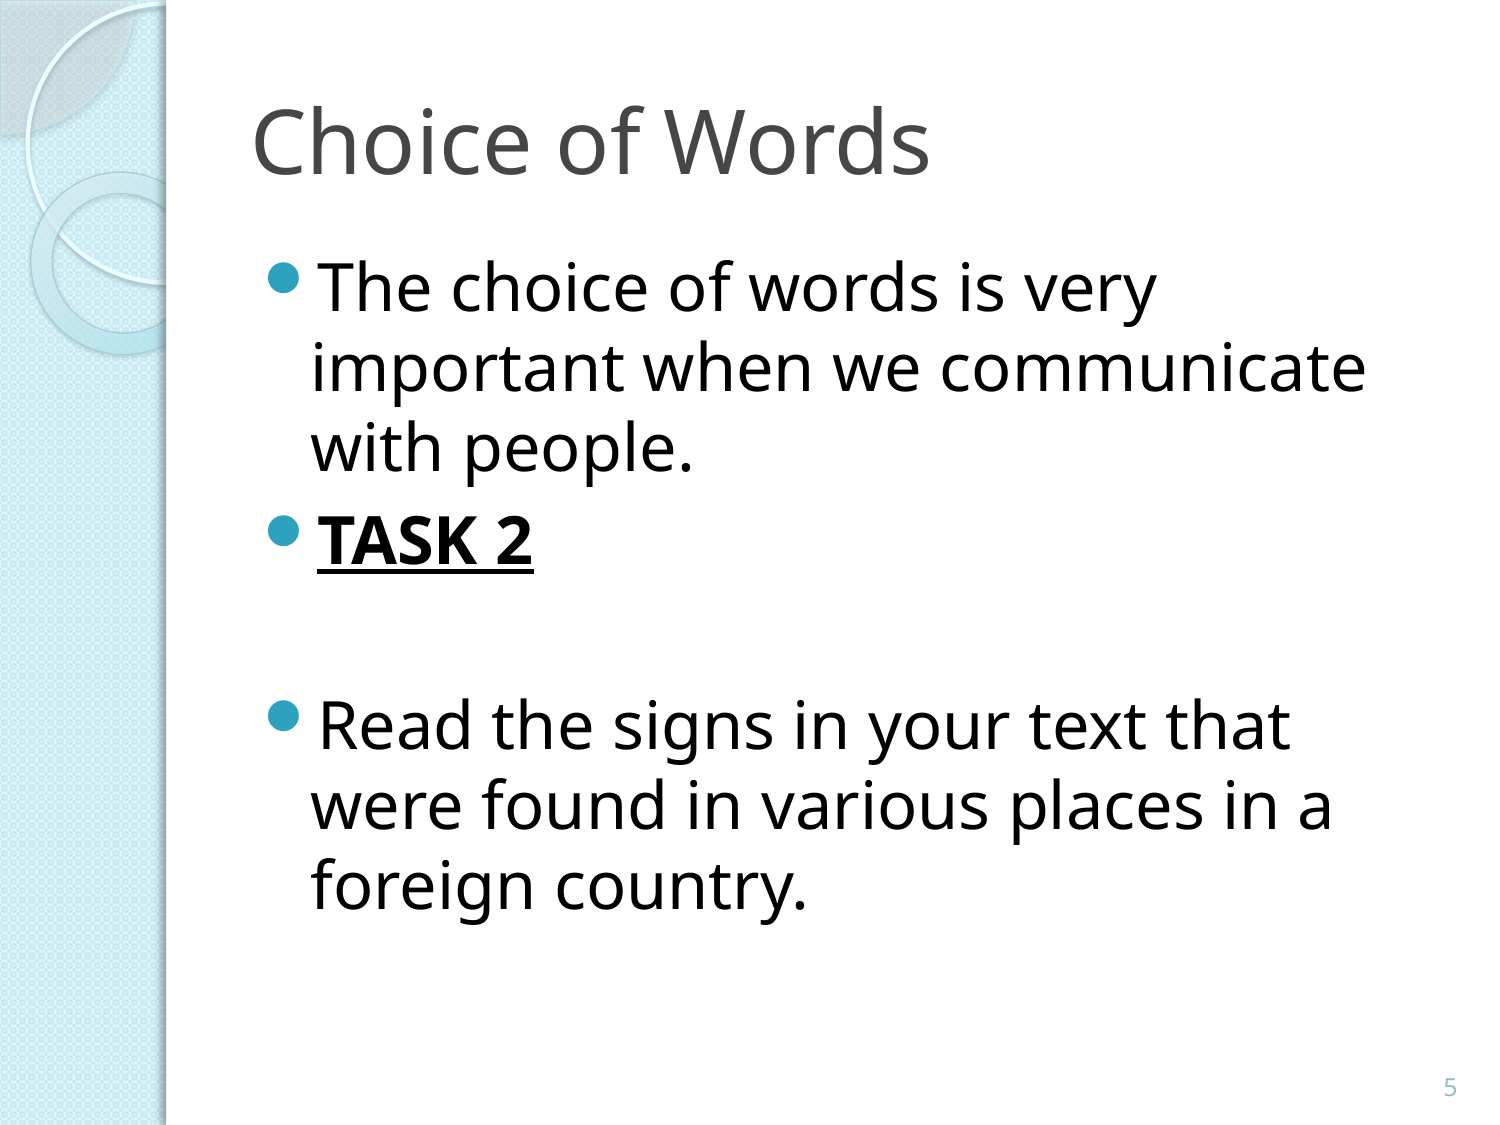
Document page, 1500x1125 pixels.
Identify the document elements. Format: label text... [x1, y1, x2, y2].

list The choice of words is very important when we communicate with people. TASK 2 Read the signs in your text that were found in various places in a foreign country. [235, 237, 1466, 1025]
slide_number 5 [1413, 1034, 1488, 1113]
title Choice of Words [235, 45, 1466, 233]
